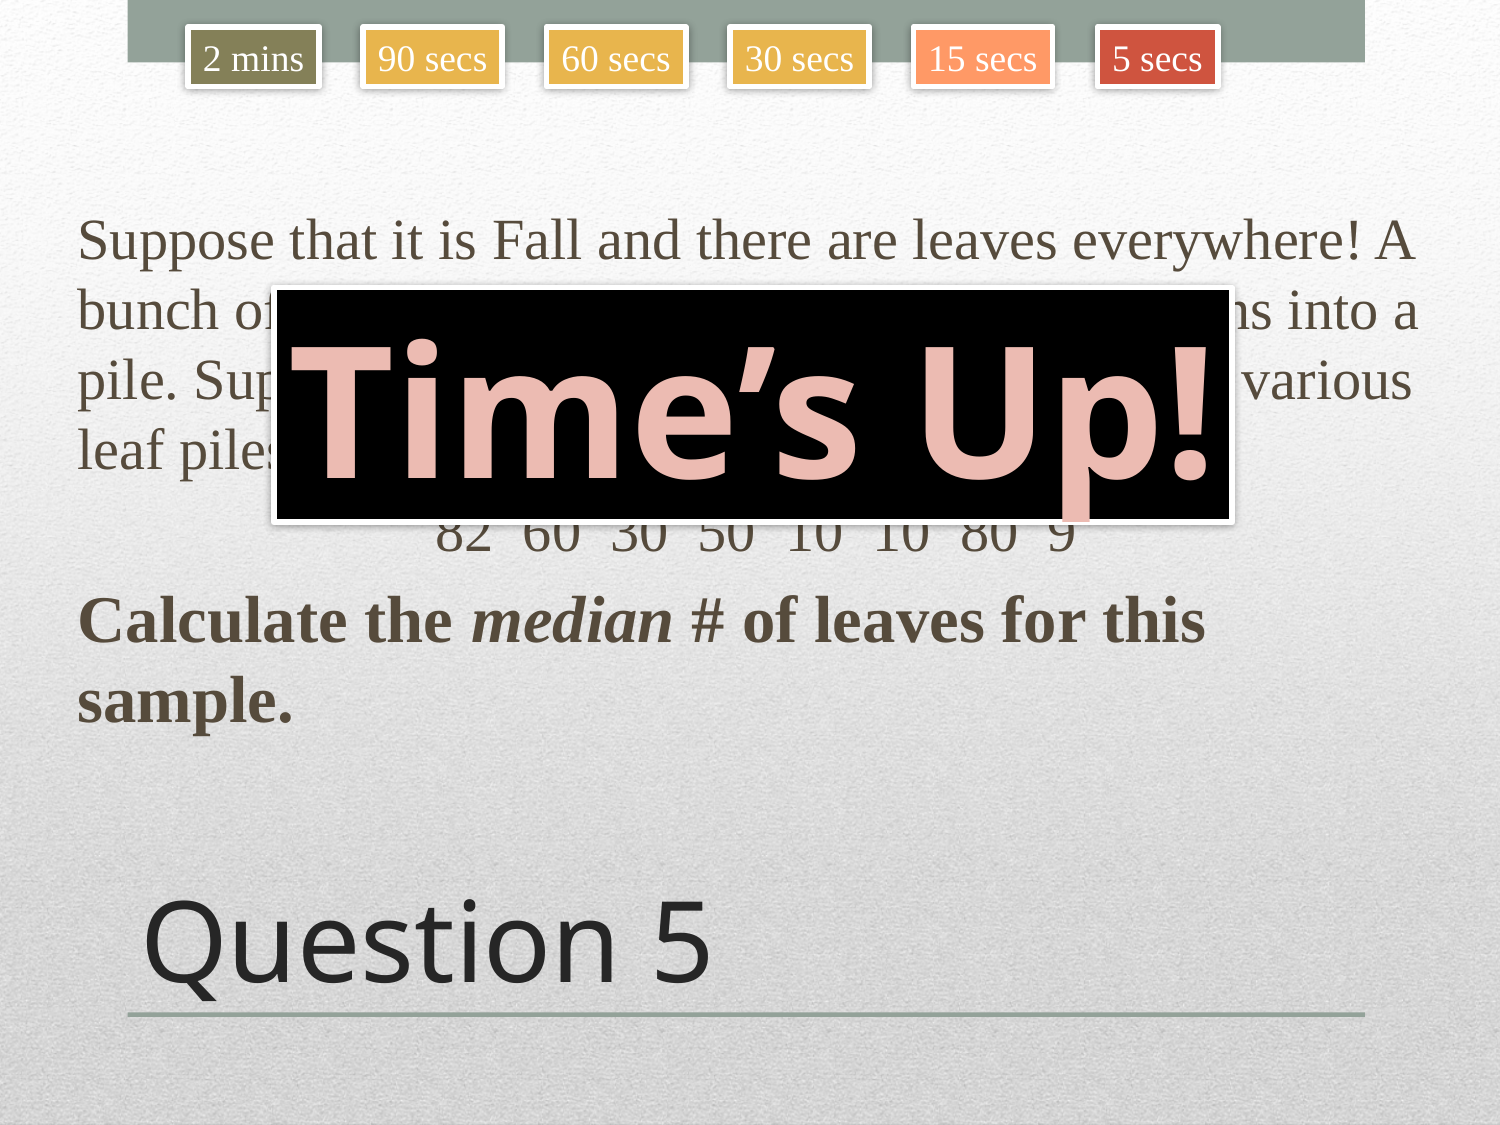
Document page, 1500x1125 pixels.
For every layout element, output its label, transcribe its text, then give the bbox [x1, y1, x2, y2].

text_box 30 secs [727, 24, 872, 89]
list Suppose that it is Fall and there are leaves everywhere! A bunch of people rake the leaves on their own lawns into a pile. Suppose the # of leaves in different people’s various leaf piles are: 82 60 30 50 10 10 80 9 Calculate the median # of leaves for this sample. [62, 112, 1450, 825]
text_box 2 mins [185, 24, 322, 89]
text_box 60 secs [544, 24, 689, 89]
title Question 5 [125, 825, 1238, 1013]
text_box 5 secs [1095, 24, 1221, 89]
text_box 15 secs [911, 24, 1055, 89]
text_box Time’s Up! [271, 285, 1235, 525]
text_box 90 secs [360, 24, 505, 89]
